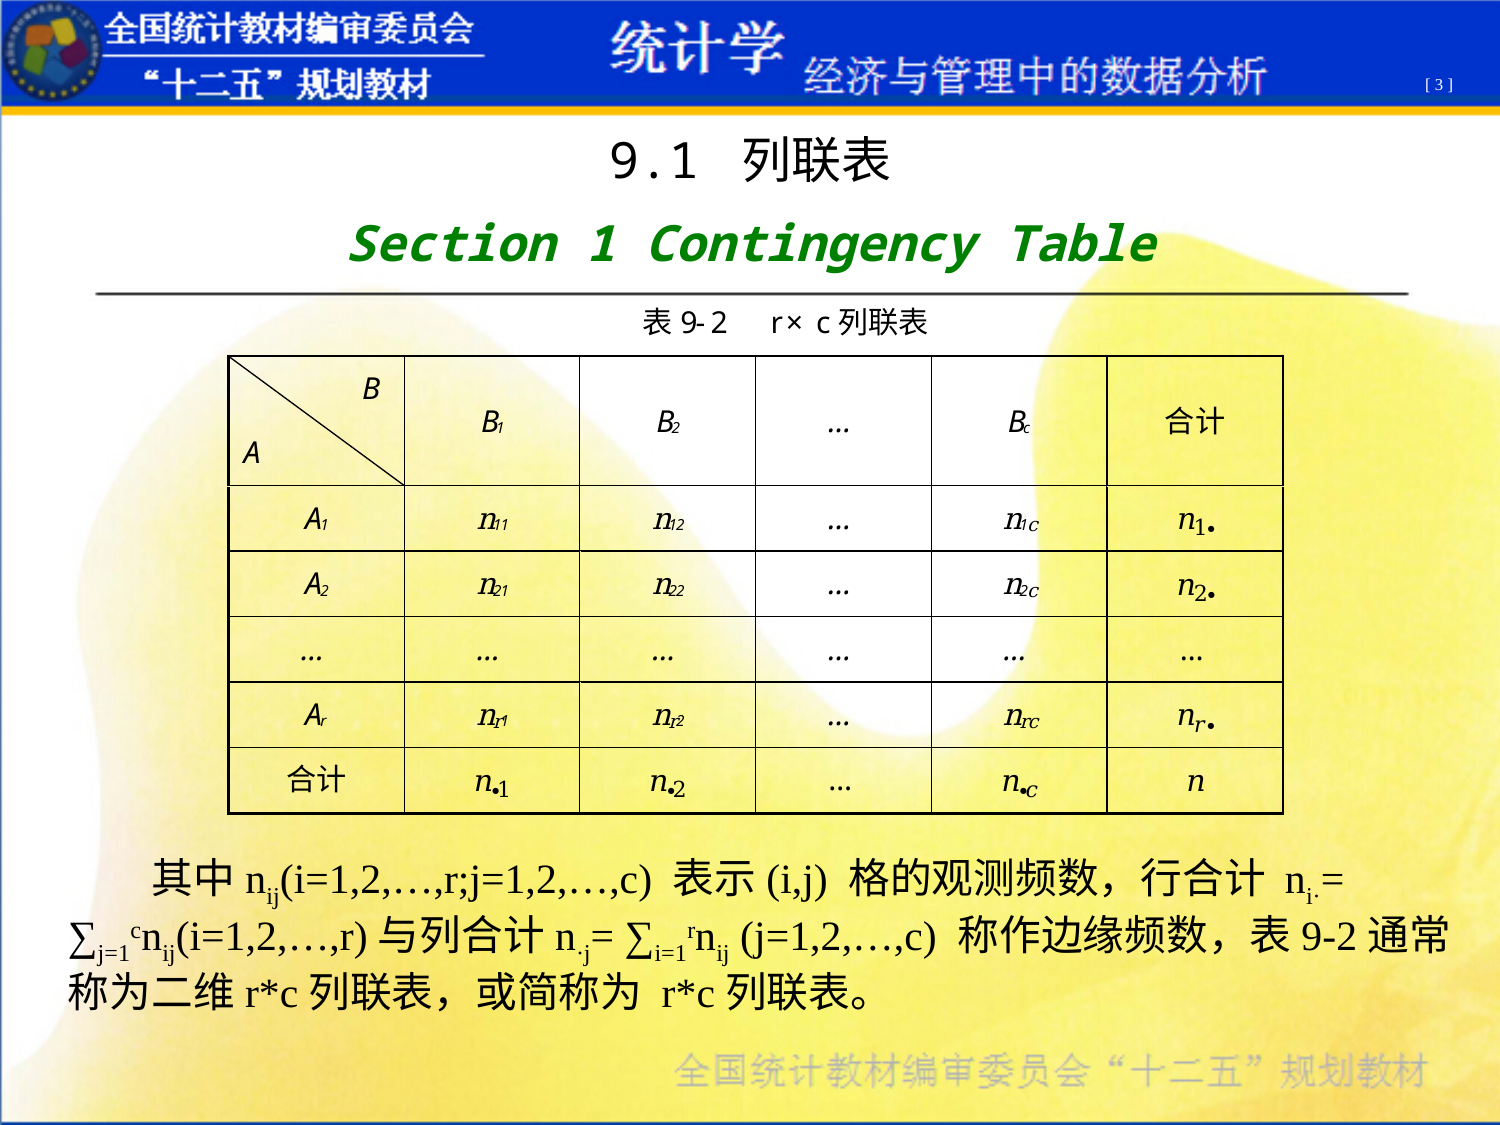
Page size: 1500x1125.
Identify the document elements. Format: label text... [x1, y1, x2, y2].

text_box Section 1 Contingency Table [64, 203, 1436, 279]
picture [0, 0, 1500, 1125]
text_box [ 3 ] [1364, 66, 1468, 142]
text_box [170, 290, 1341, 858]
text_box 9.1 列联表 [64, 121, 1436, 196]
text_box 其中nij(i=1,2,…,r;j=1,2,…,c) 表示(i,j) 格的观测频数，行合计 ni·= ∑j=1cnij(i=1,2,…,r)与列合计n·j= ∑i=1rnij (j=1,2,…,c) 称作边缘频数，表9-2通常称为二维r*c列联表，或简称为 r*c列联表。 [53, 844, 1471, 1024]
